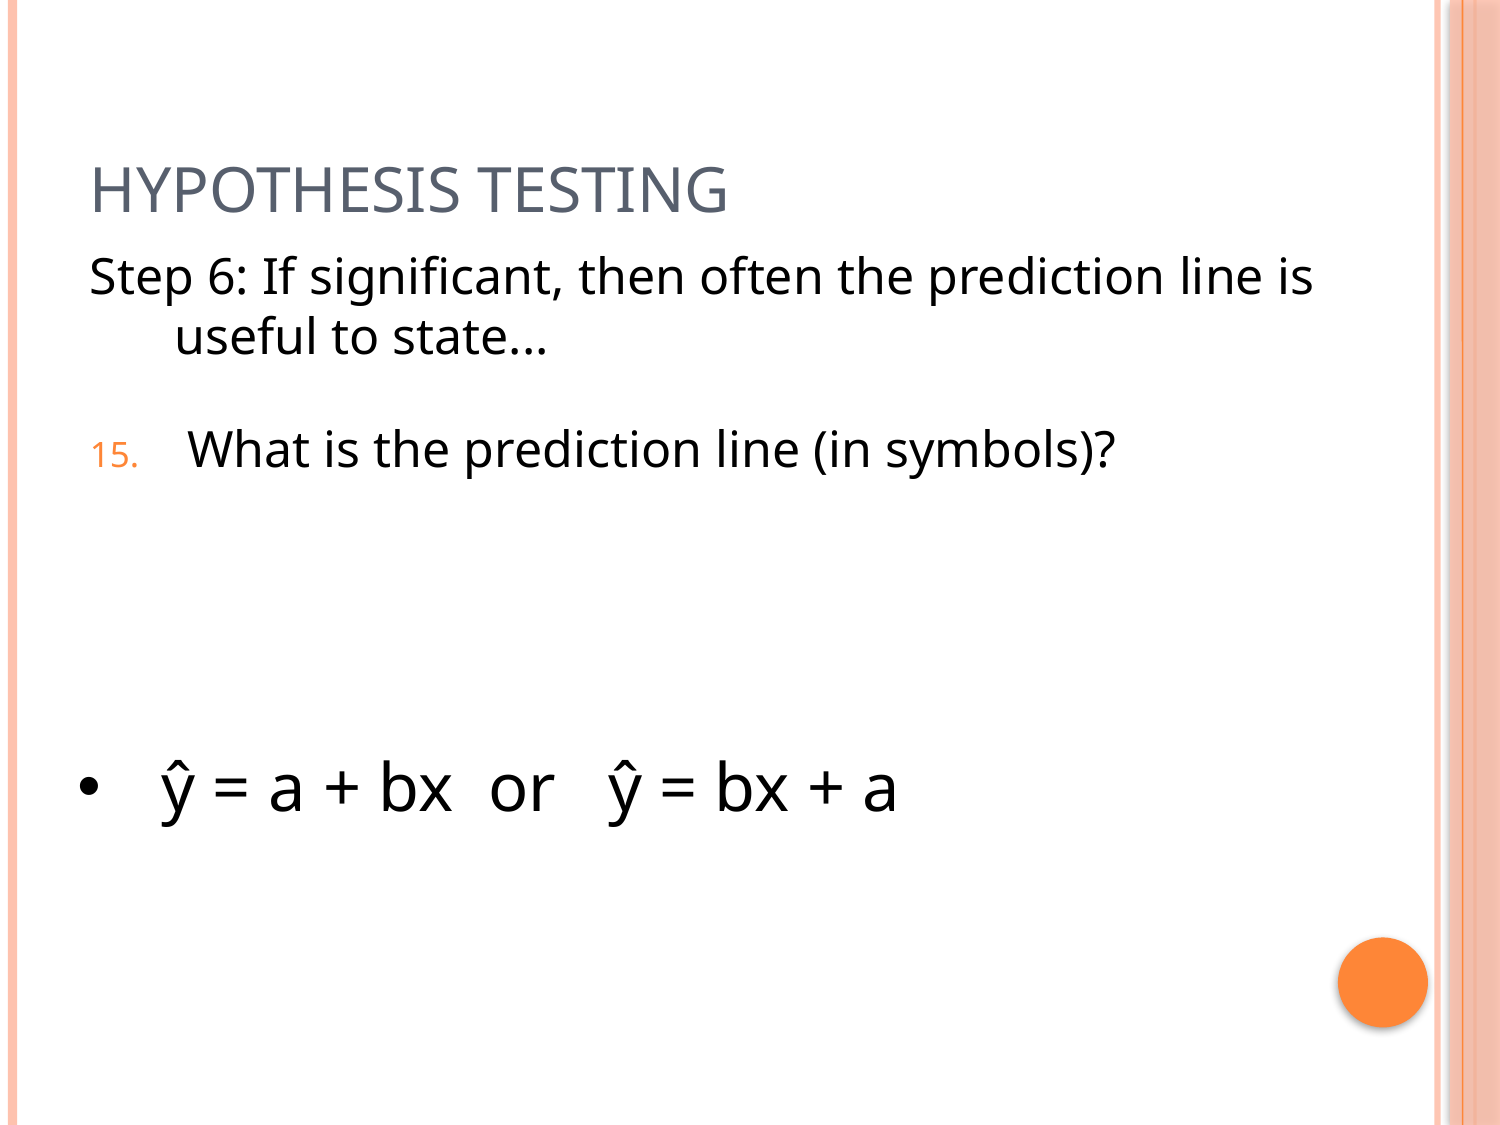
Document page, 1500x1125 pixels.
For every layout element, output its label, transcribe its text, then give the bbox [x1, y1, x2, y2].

text_box ŷ = a + bx or ŷ = bx + a [62, 737, 1413, 1038]
list Step 6: If significant, then often the prediction line is useful to state... What is the prediction line (in symbols)? [75, 237, 1425, 725]
title Hypothesis Testing [75, 45, 1300, 233]
